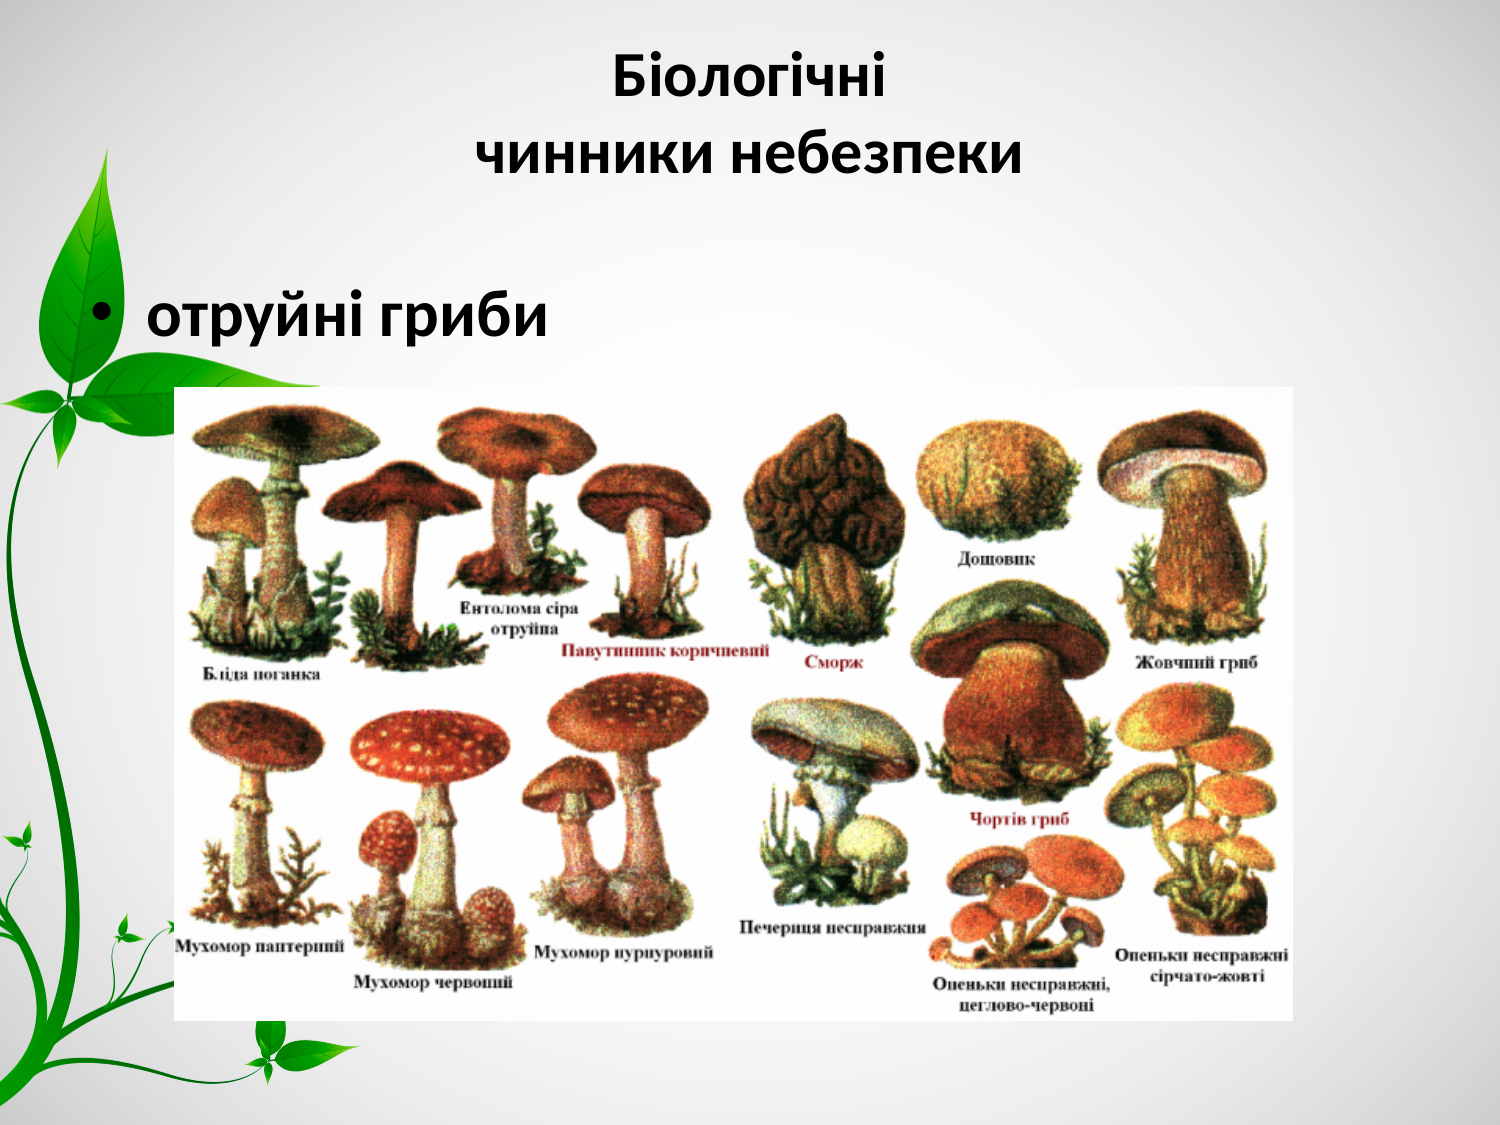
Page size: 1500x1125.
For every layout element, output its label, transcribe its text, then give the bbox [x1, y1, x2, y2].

picture [0, 0, 1500, 1125]
list отруйні гриби [75, 262, 1425, 1005]
title Біологічні чинники небезпеки [75, 24, 1425, 195]
